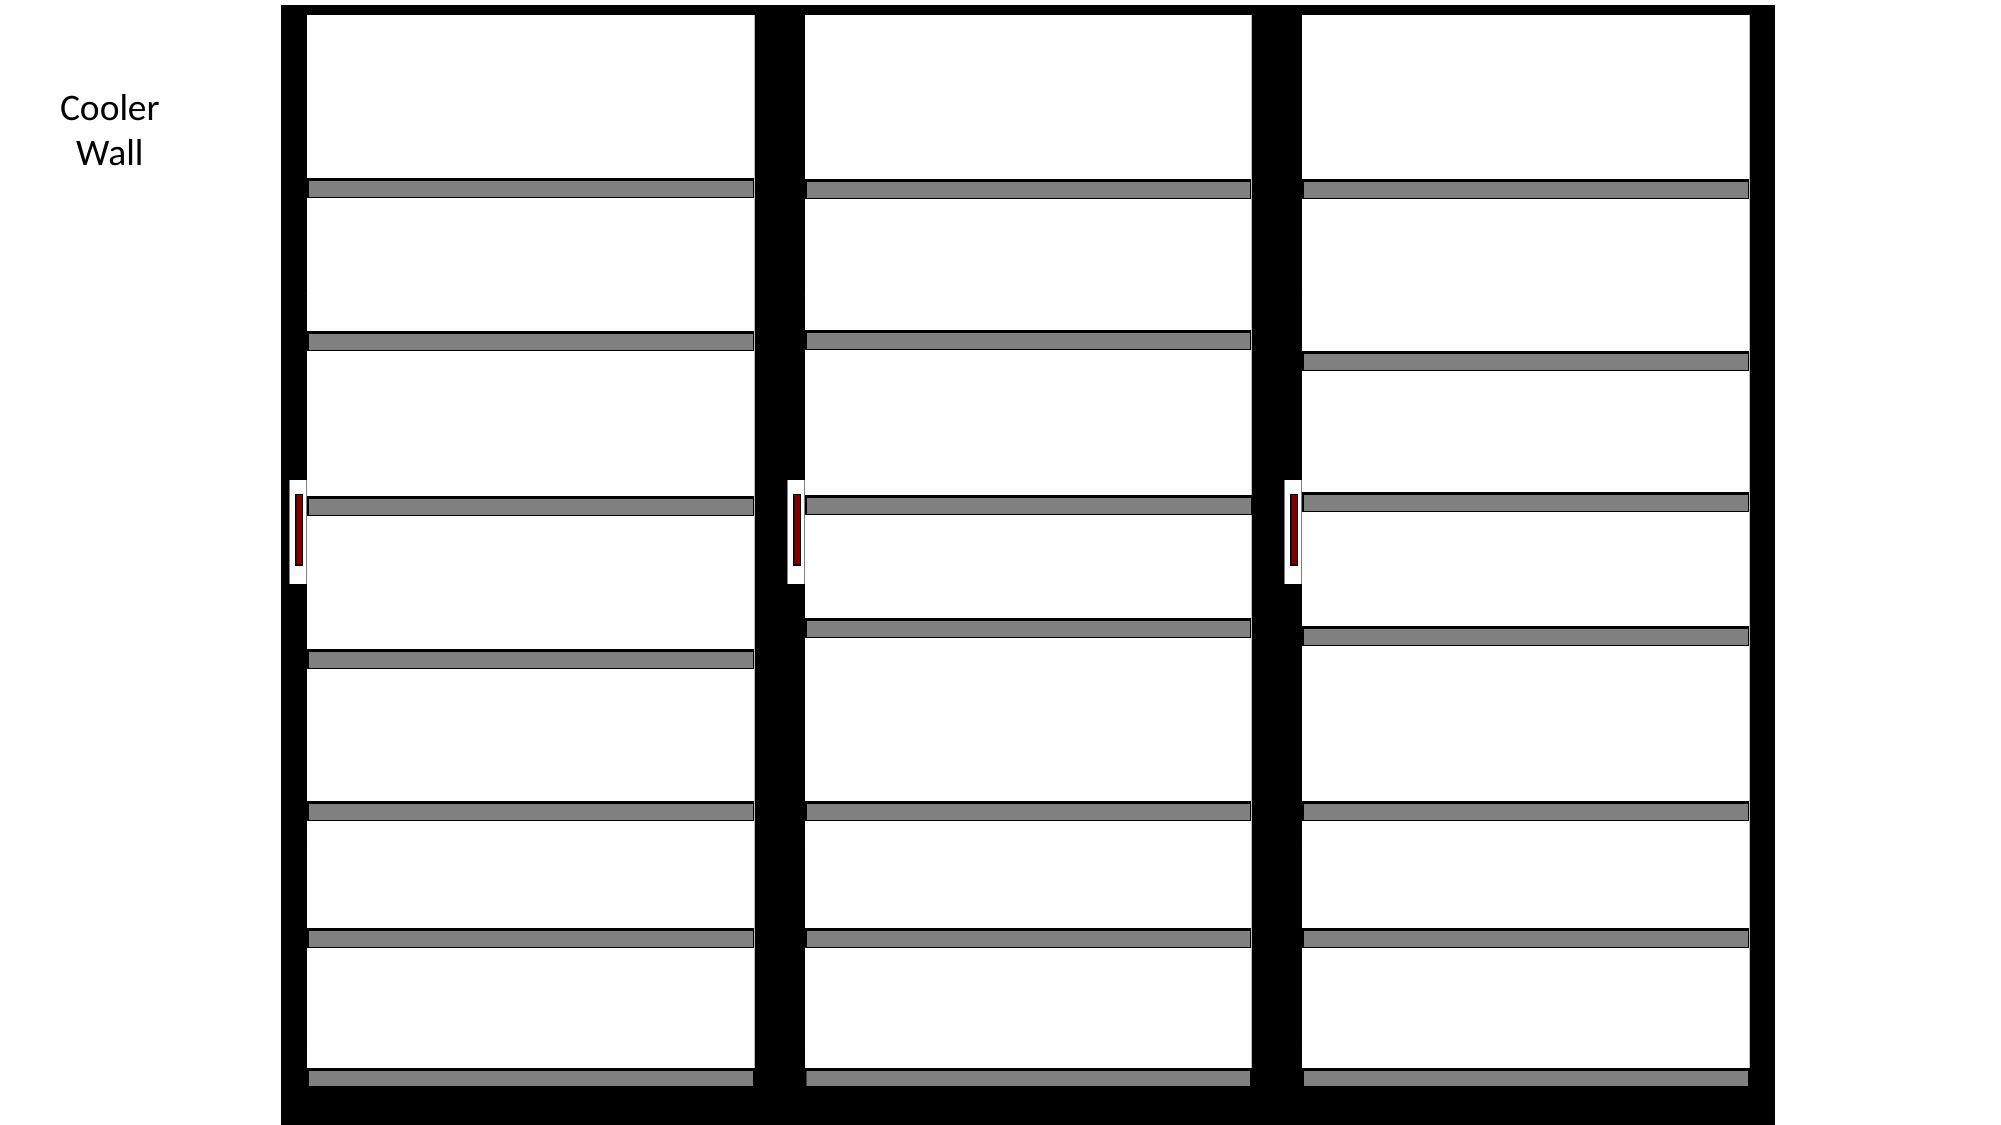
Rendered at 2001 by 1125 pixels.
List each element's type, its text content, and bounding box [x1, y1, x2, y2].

picture [281, 5, 1775, 1125]
text_box Cooler Wall [45, 75, 175, 181]
